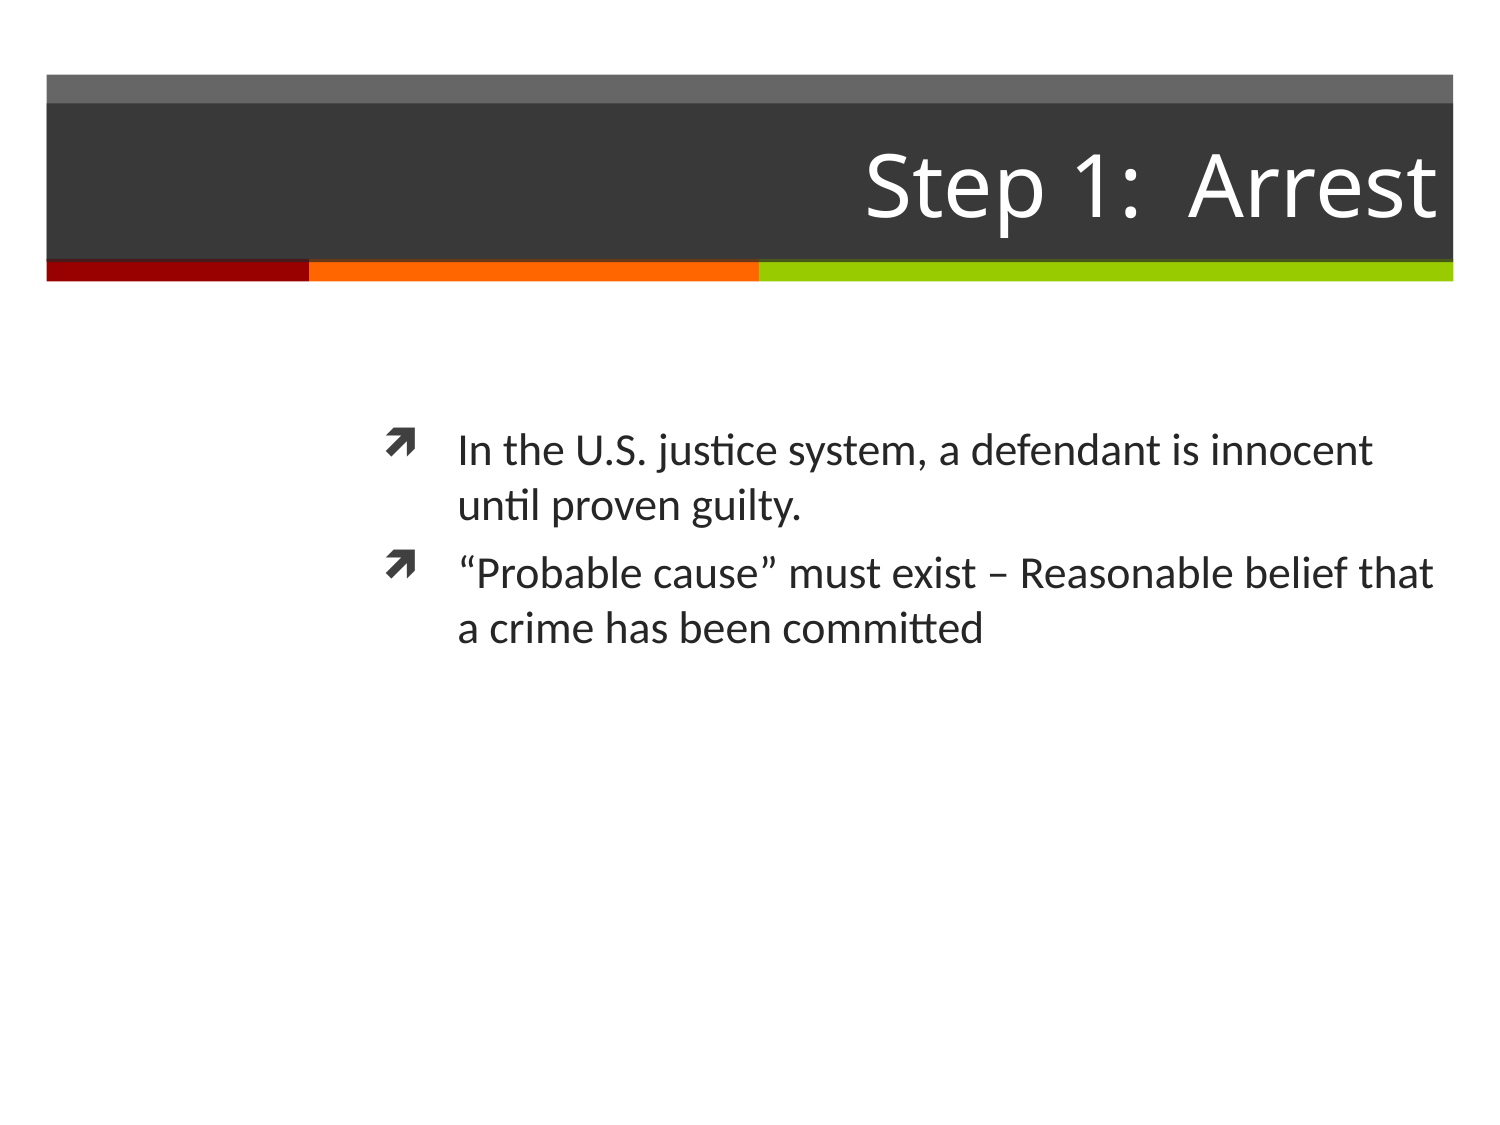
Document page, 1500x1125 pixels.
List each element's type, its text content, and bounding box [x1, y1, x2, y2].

list In the U.S. justice system, a defendant is innocent until proven guilty. “Probable cause” must exist – Reasonable belief that a crime has been committed [292, 350, 1454, 1005]
title Step 1: Arrest [46, 103, 1454, 263]
